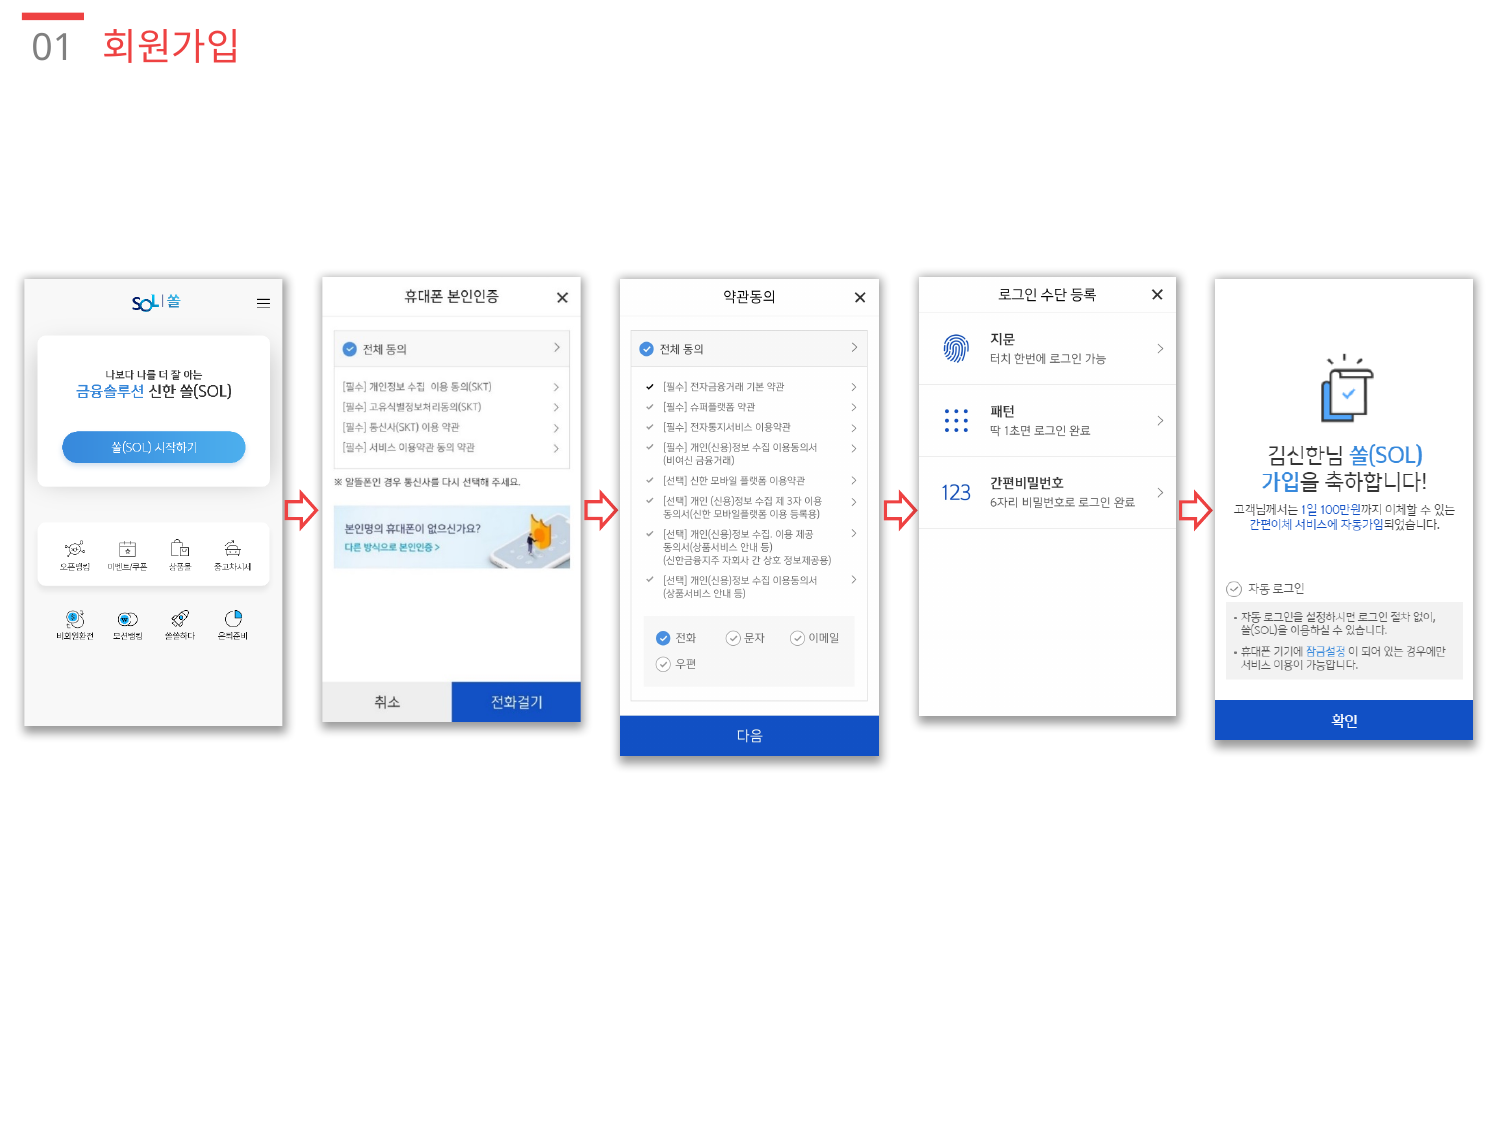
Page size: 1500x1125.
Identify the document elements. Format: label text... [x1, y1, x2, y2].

text_box 01 회원가입 [16, 15, 346, 75]
picture [24, 279, 283, 726]
picture [919, 277, 1176, 716]
picture [322, 277, 581, 723]
picture [620, 279, 879, 756]
text_box [1179, 490, 1207, 530]
text_box [21, 12, 85, 21]
text_box [285, 490, 318, 530]
text_box [884, 490, 911, 530]
picture [1215, 279, 1473, 740]
text_box [585, 490, 612, 530]
